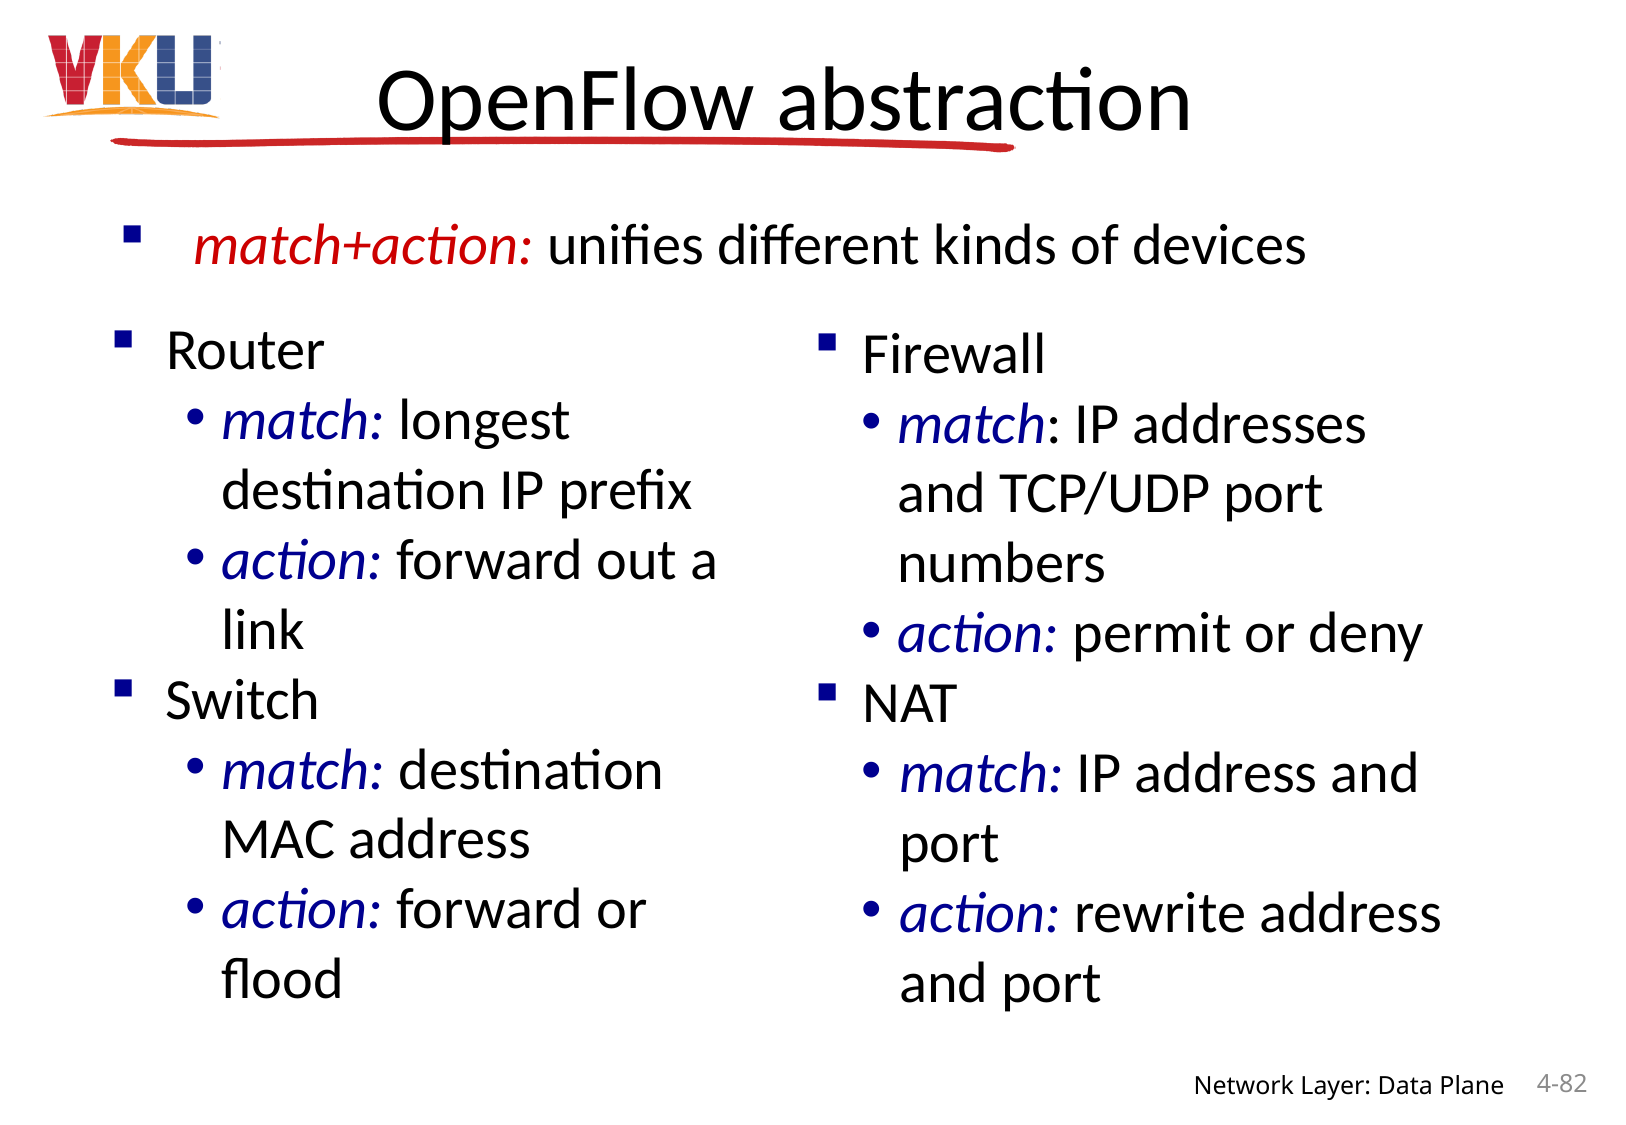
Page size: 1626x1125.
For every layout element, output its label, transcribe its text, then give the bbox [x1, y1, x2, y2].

text_box match+action: unifies different kinds of devices [103, 199, 1323, 284]
title OpenFlow abstraction [94, 0, 1476, 188]
picture [106, 132, 1026, 157]
slide_number 4-82 [1502, 1062, 1603, 1107]
list Router match: longest destination IP prefix action: forward out a link Switch match: destination MAC address action: forward or flood [94, 304, 772, 1067]
list Firewall match: IP addresses and TCP/UDP port numbers action: permit or deny NAT match: IP address and port action: rewrite address and port [798, 307, 1476, 1071]
picture [32, 21, 94, 129]
footer Network Layer: Data Plane [1132, 1062, 1502, 1102]
